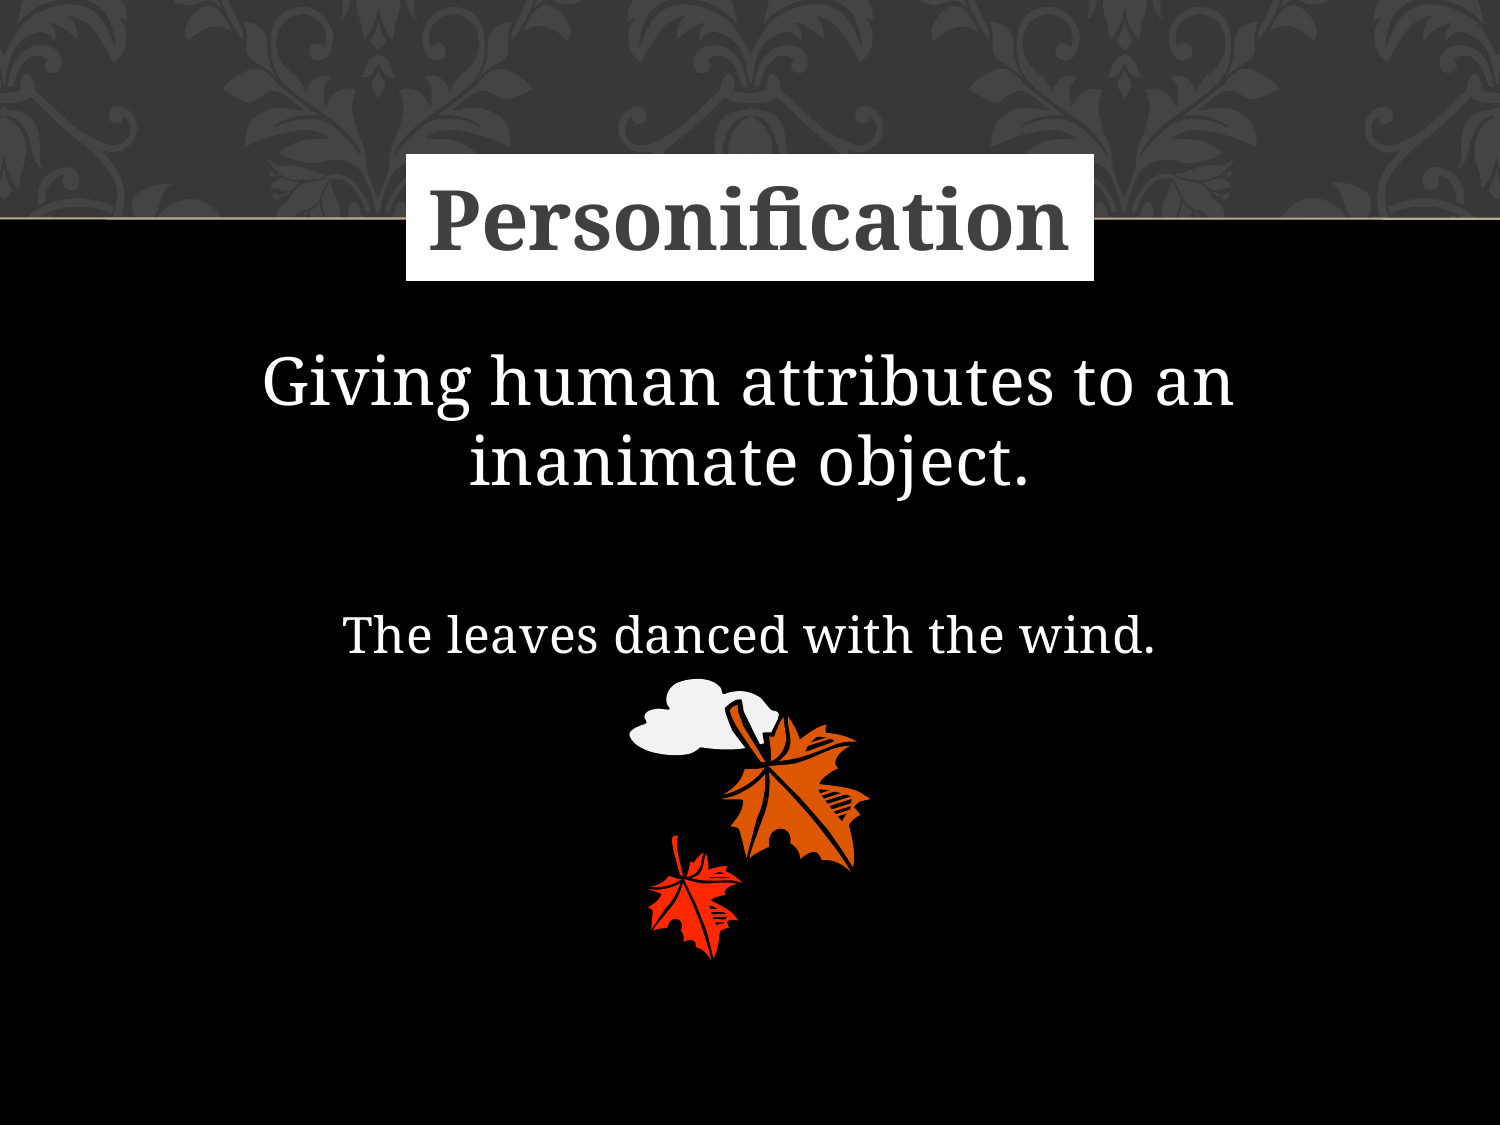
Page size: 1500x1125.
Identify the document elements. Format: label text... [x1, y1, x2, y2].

picture [624, 674, 877, 964]
list Giving human attributes to an inanimate object. The leaves danced with the wind. [75, 331, 1425, 1007]
title Personification [406, 154, 1094, 281]
